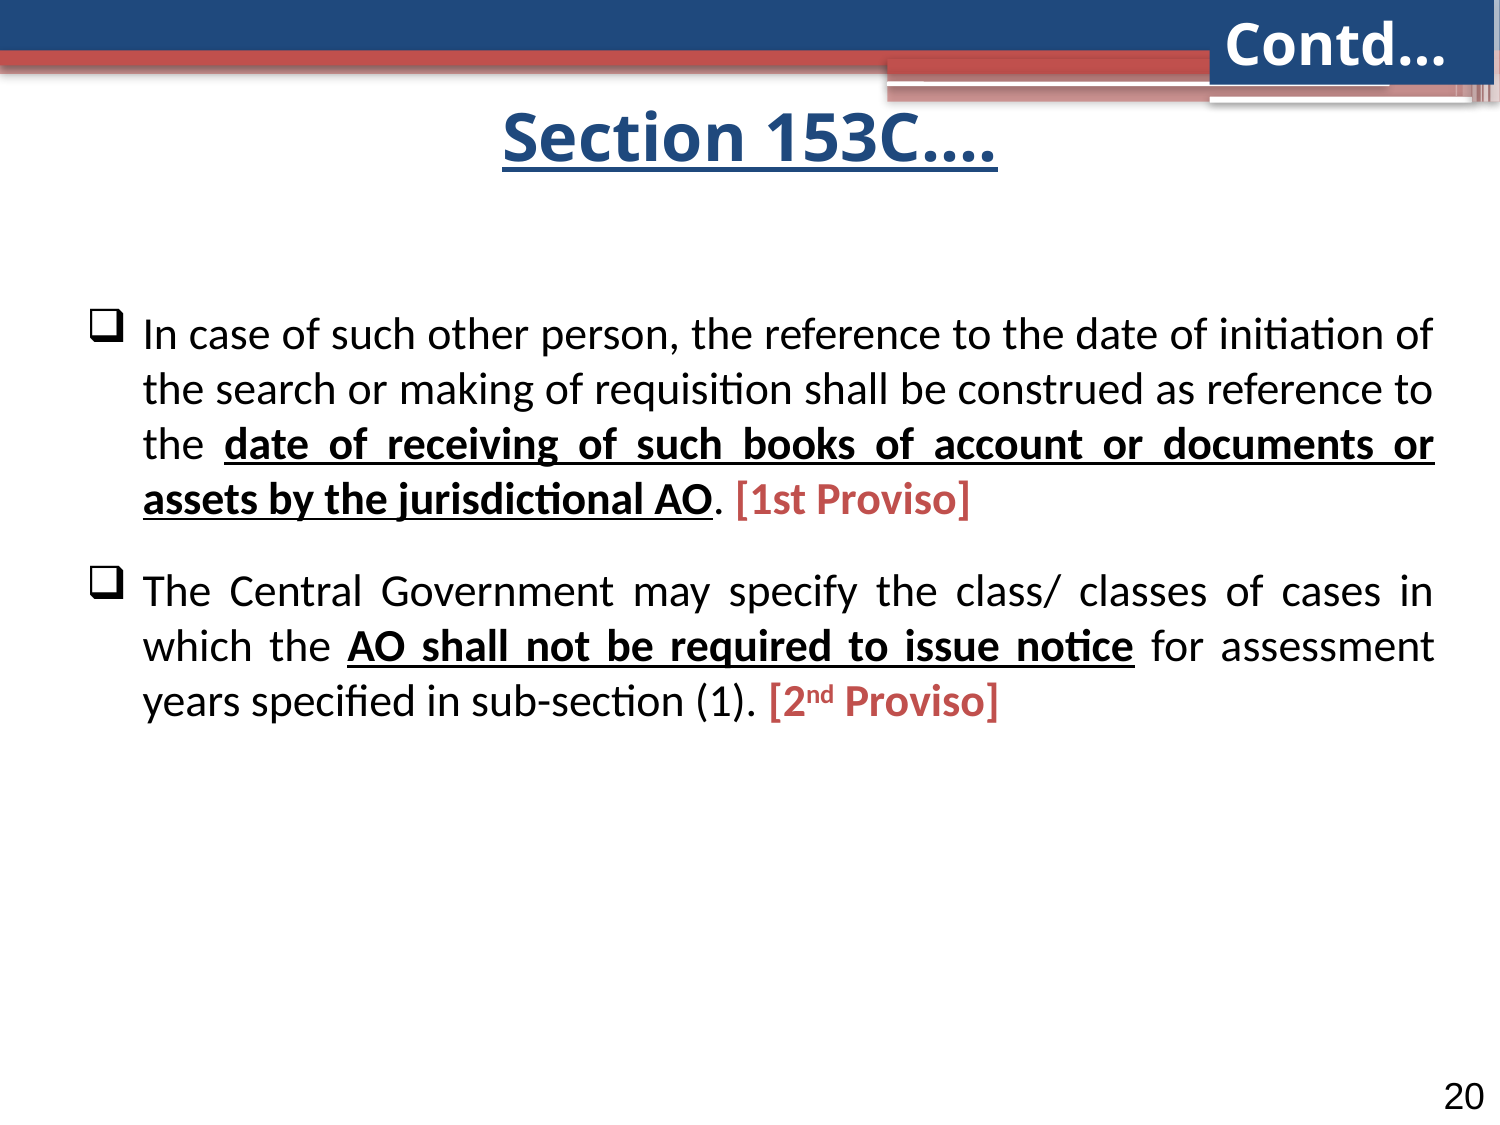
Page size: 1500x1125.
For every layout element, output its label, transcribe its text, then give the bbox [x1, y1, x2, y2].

text_box In case of such other person, the reference to the date of initiation of the search or making of requisition shall be construed as reference to the date of receiving of such books of account or documents or assets by the jurisdictional AO. [1st Proviso] The Central Government may specify the class/ classes of cases in which the AO shall not be required to issue notice for assessment years specified in sub-section (1). [2nd Proviso] [71, 296, 1450, 734]
text_box Contd… [1209, 0, 1494, 85]
slide_number 20 [1374, 1064, 1500, 1125]
text_box Section 153C…. [0, 87, 1500, 200]
